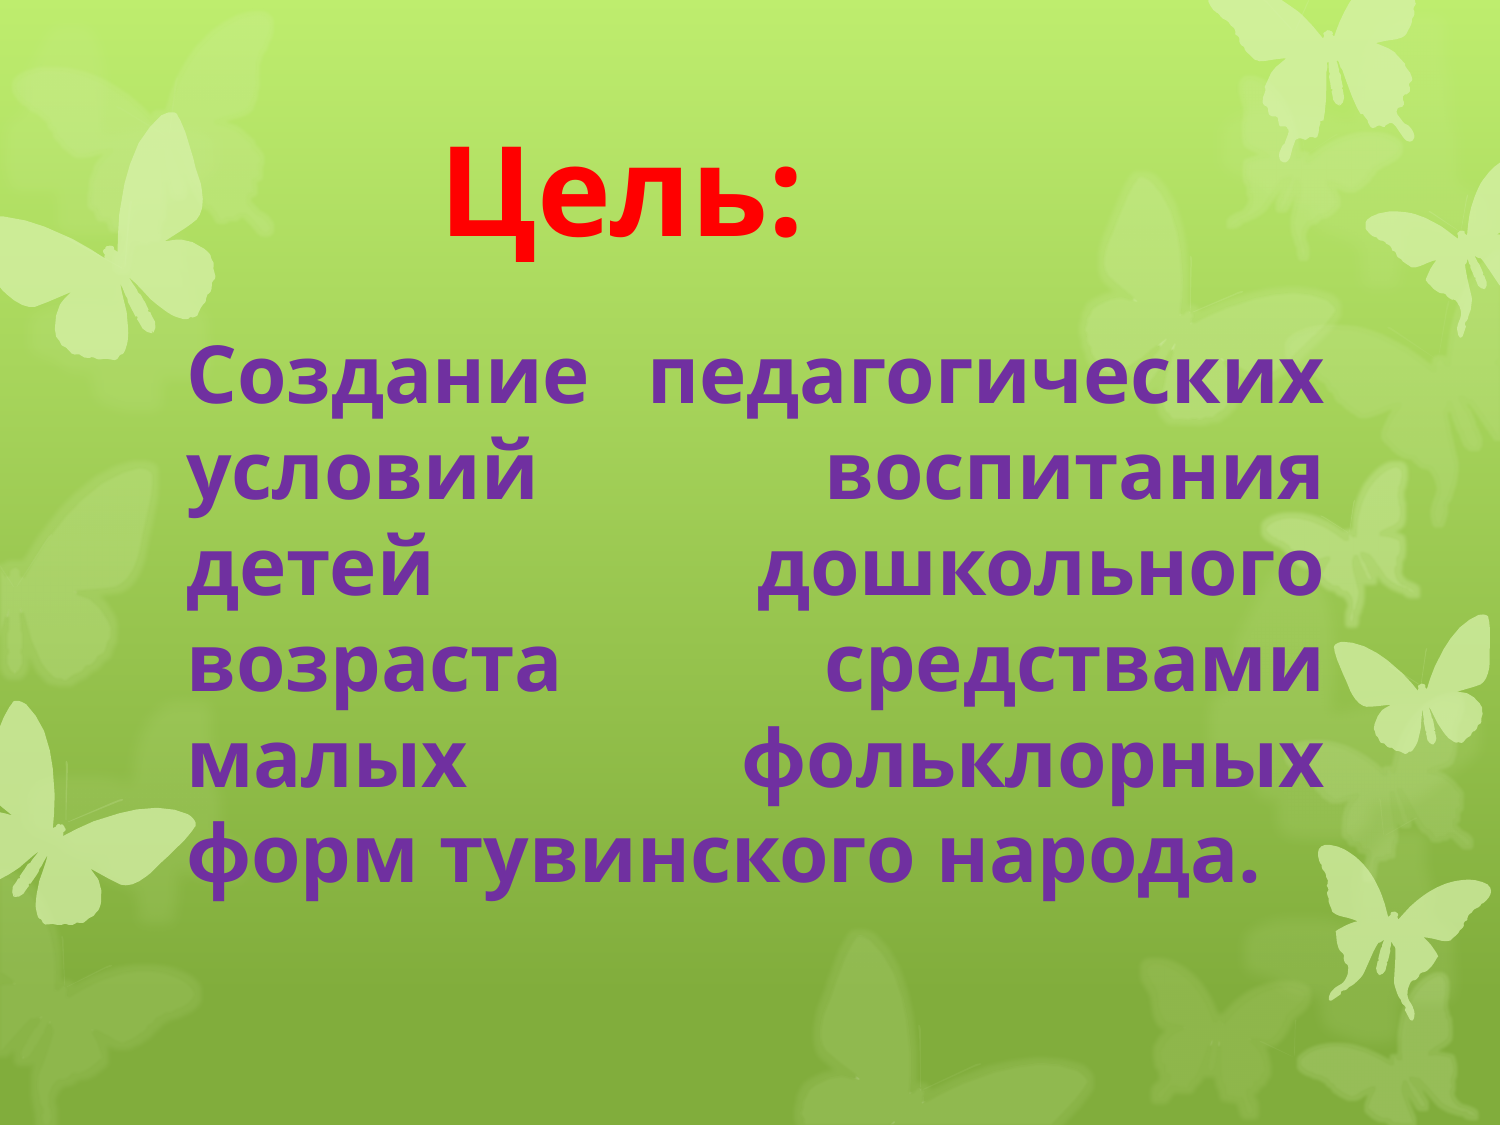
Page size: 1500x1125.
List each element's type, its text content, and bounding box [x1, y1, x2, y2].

title Цель: [165, 110, 1335, 263]
list Создание педагогических условий воспитания детей дошкольного возраста средствами малых фольклорных форм тувинского народа. [171, 278, 1340, 944]
